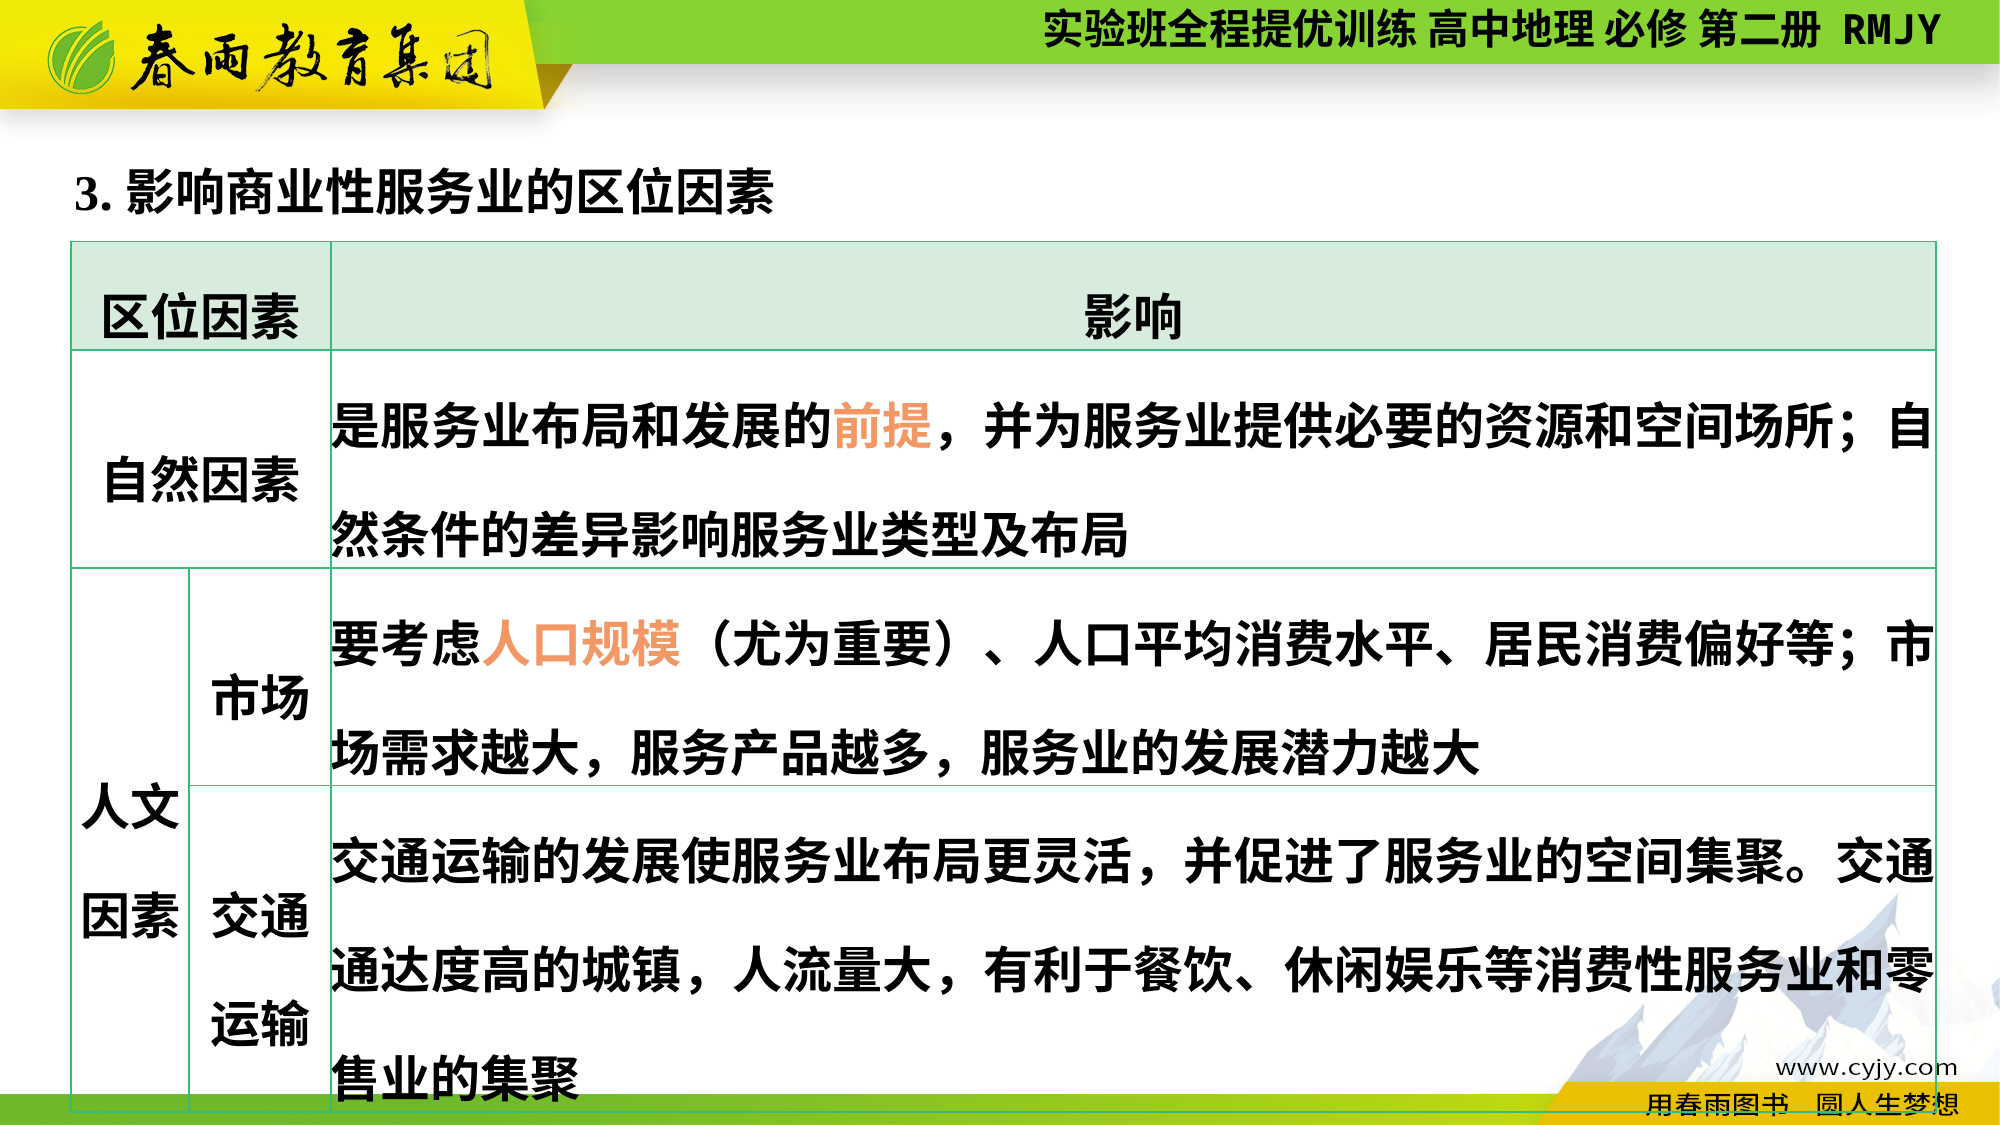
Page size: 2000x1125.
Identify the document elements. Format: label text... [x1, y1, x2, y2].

list 3.影响商业性服务业的区位因素 [59, 122, 1944, 217]
table_cell 是服务业布局和发展的前提，并为服务业提供必要的资源和空间场所；自然条件的差异影响服务业类型及布局 [332, 351, 1935, 567]
table_cell 要考虑人口规模（尤为重要）、人口平均消费水平、居民消费偏好等；市场需求越大，服务产品越多，服务业的发展潜力越大 [332, 569, 1935, 785]
table_cell 人文因素 [72, 569, 188, 1111]
table_cell 交通运输 [190, 786, 330, 1111]
table_cell 自然因素 [72, 351, 330, 567]
table_cell 交通运输的发展使服务业布局更灵活，并促进了服务业的空间集聚。交通通达度高的城镇，人流量大，有利于餐饮、休闲娱乐等消费性服务业和零售业的集聚 [332, 786, 1935, 1111]
table_cell 市场 [190, 569, 330, 785]
table_header 区位因素 [72, 242, 330, 349]
table_header 影响 [332, 242, 1935, 349]
picture [0, 0, 2000, 1125]
